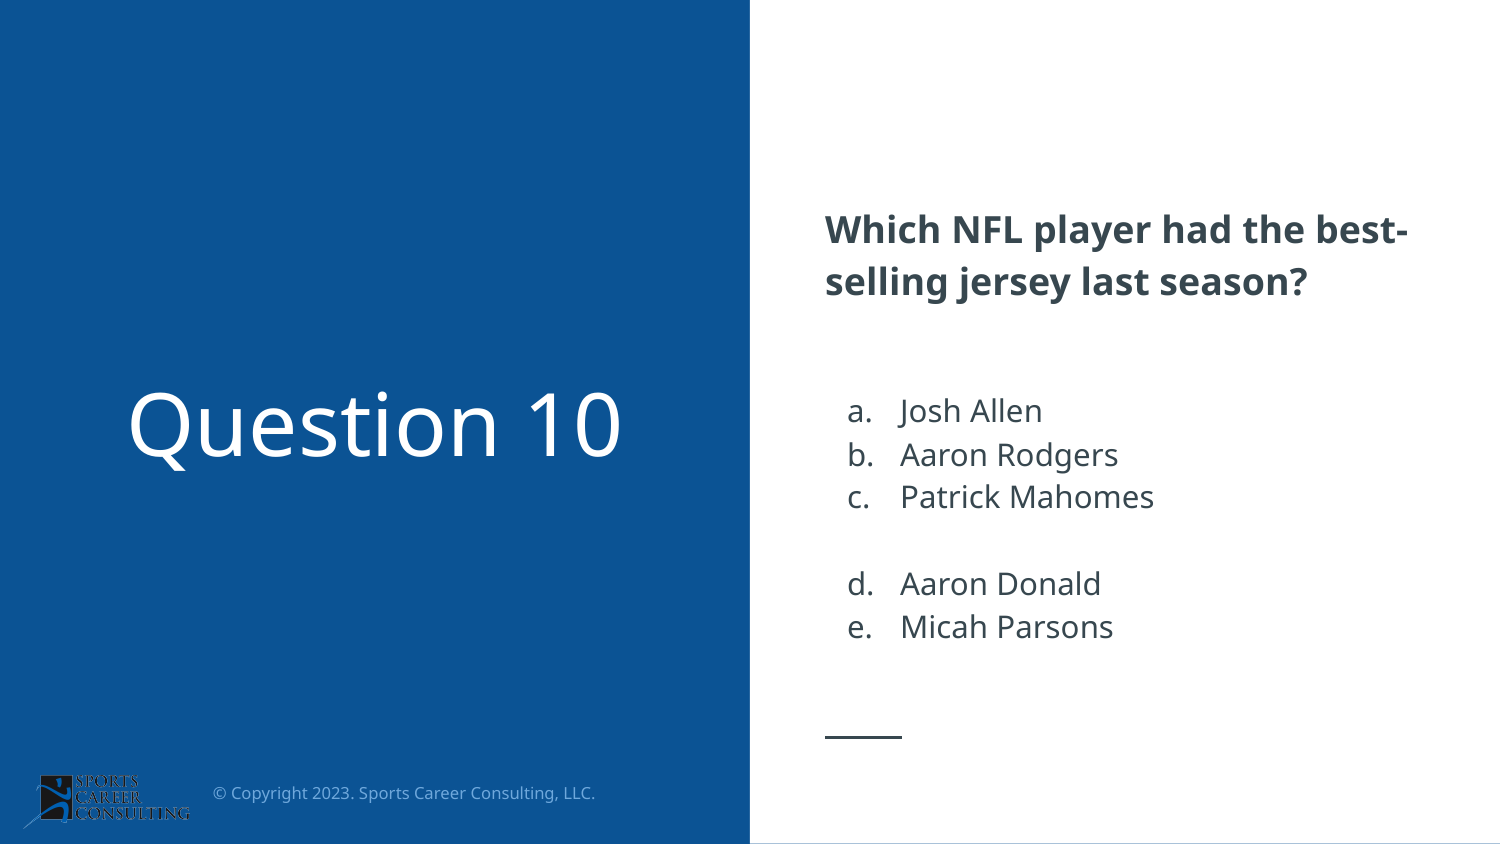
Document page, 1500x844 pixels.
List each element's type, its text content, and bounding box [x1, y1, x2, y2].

picture [22, 774, 190, 829]
list Which NFL player had the best-selling jersey last season? Josh Allen Aaron Rodgers Patrick Mahomes Aaron Donald Micah Parsons [810, 118, 1455, 725]
text_box © Copyright 2023. Sports Career Consulting, LLC. [197, 767, 750, 838]
title Question 10 [43, 298, 708, 546]
